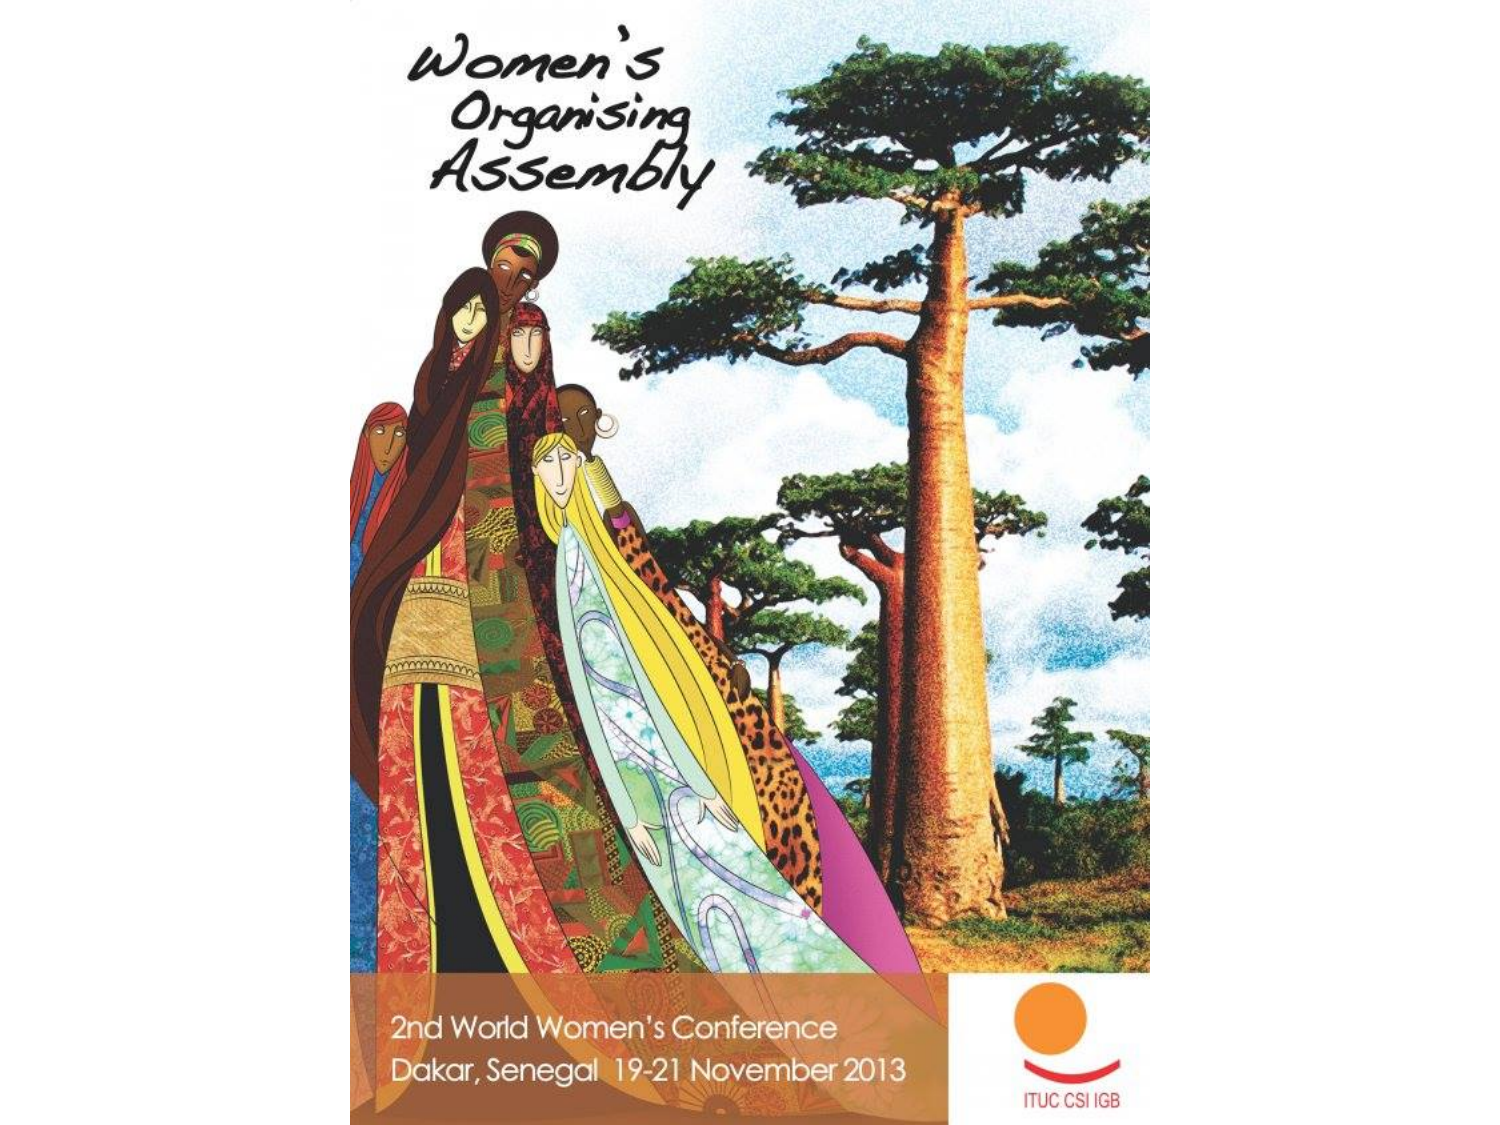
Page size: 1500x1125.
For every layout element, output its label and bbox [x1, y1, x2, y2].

picture [350, 0, 1150, 1125]
